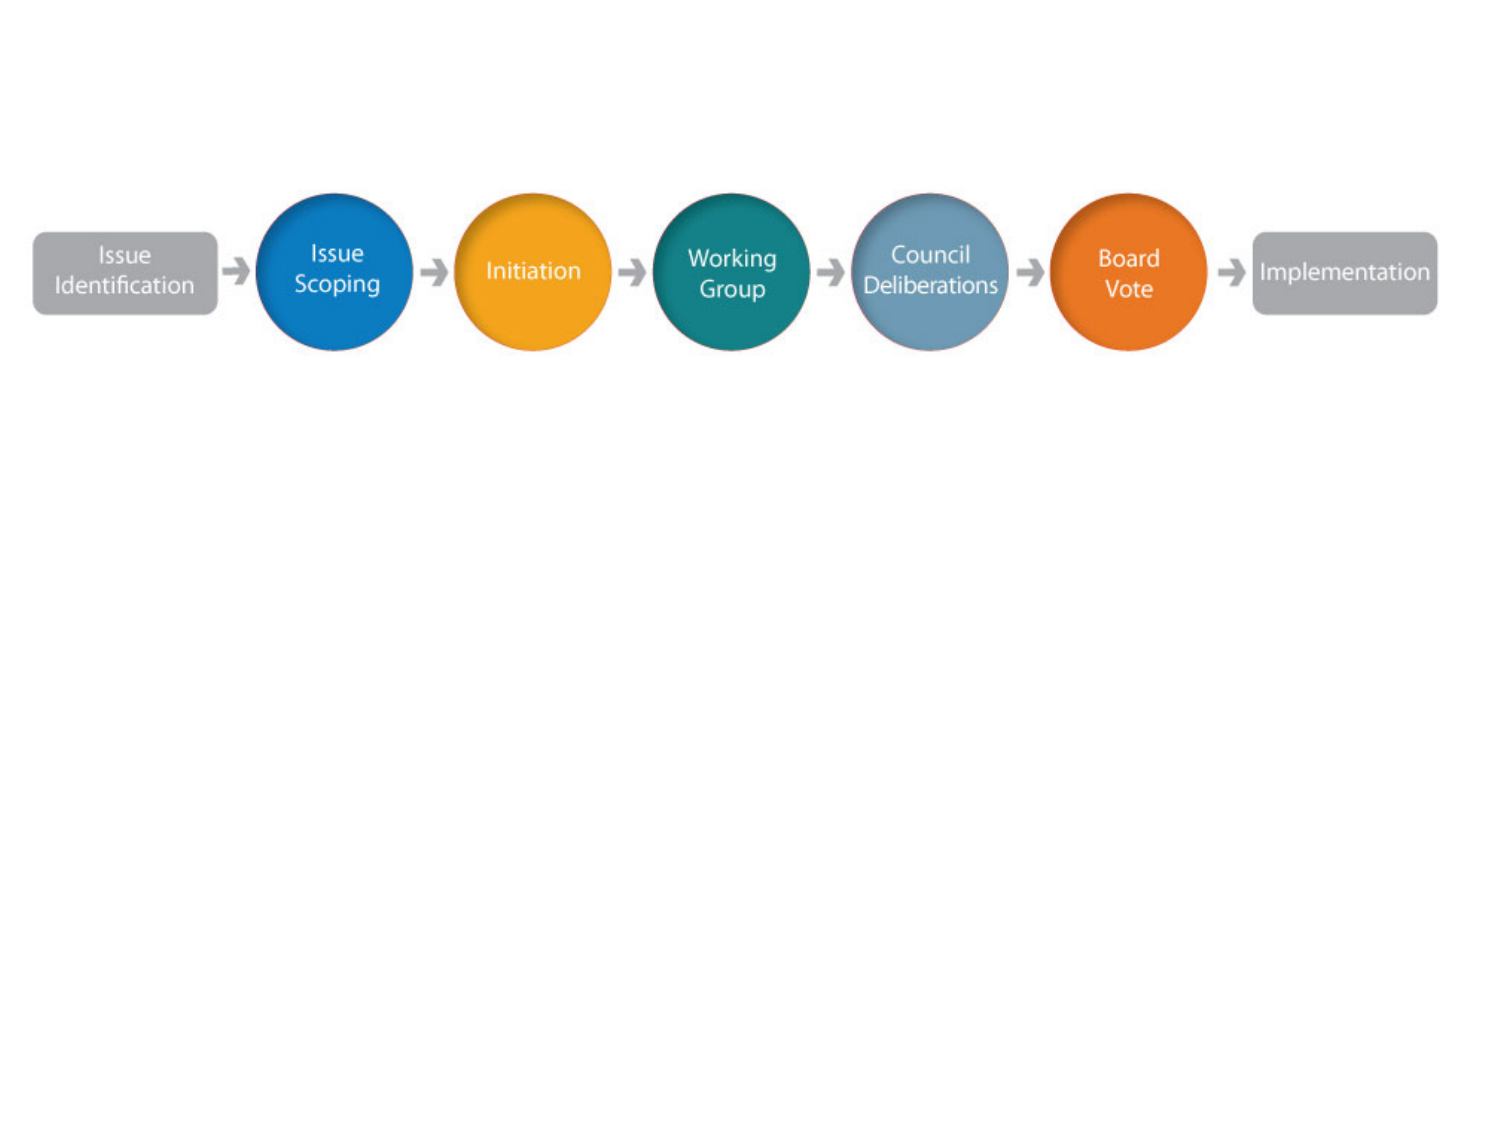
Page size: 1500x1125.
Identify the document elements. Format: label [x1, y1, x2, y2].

picture [0, 105, 1500, 1018]
